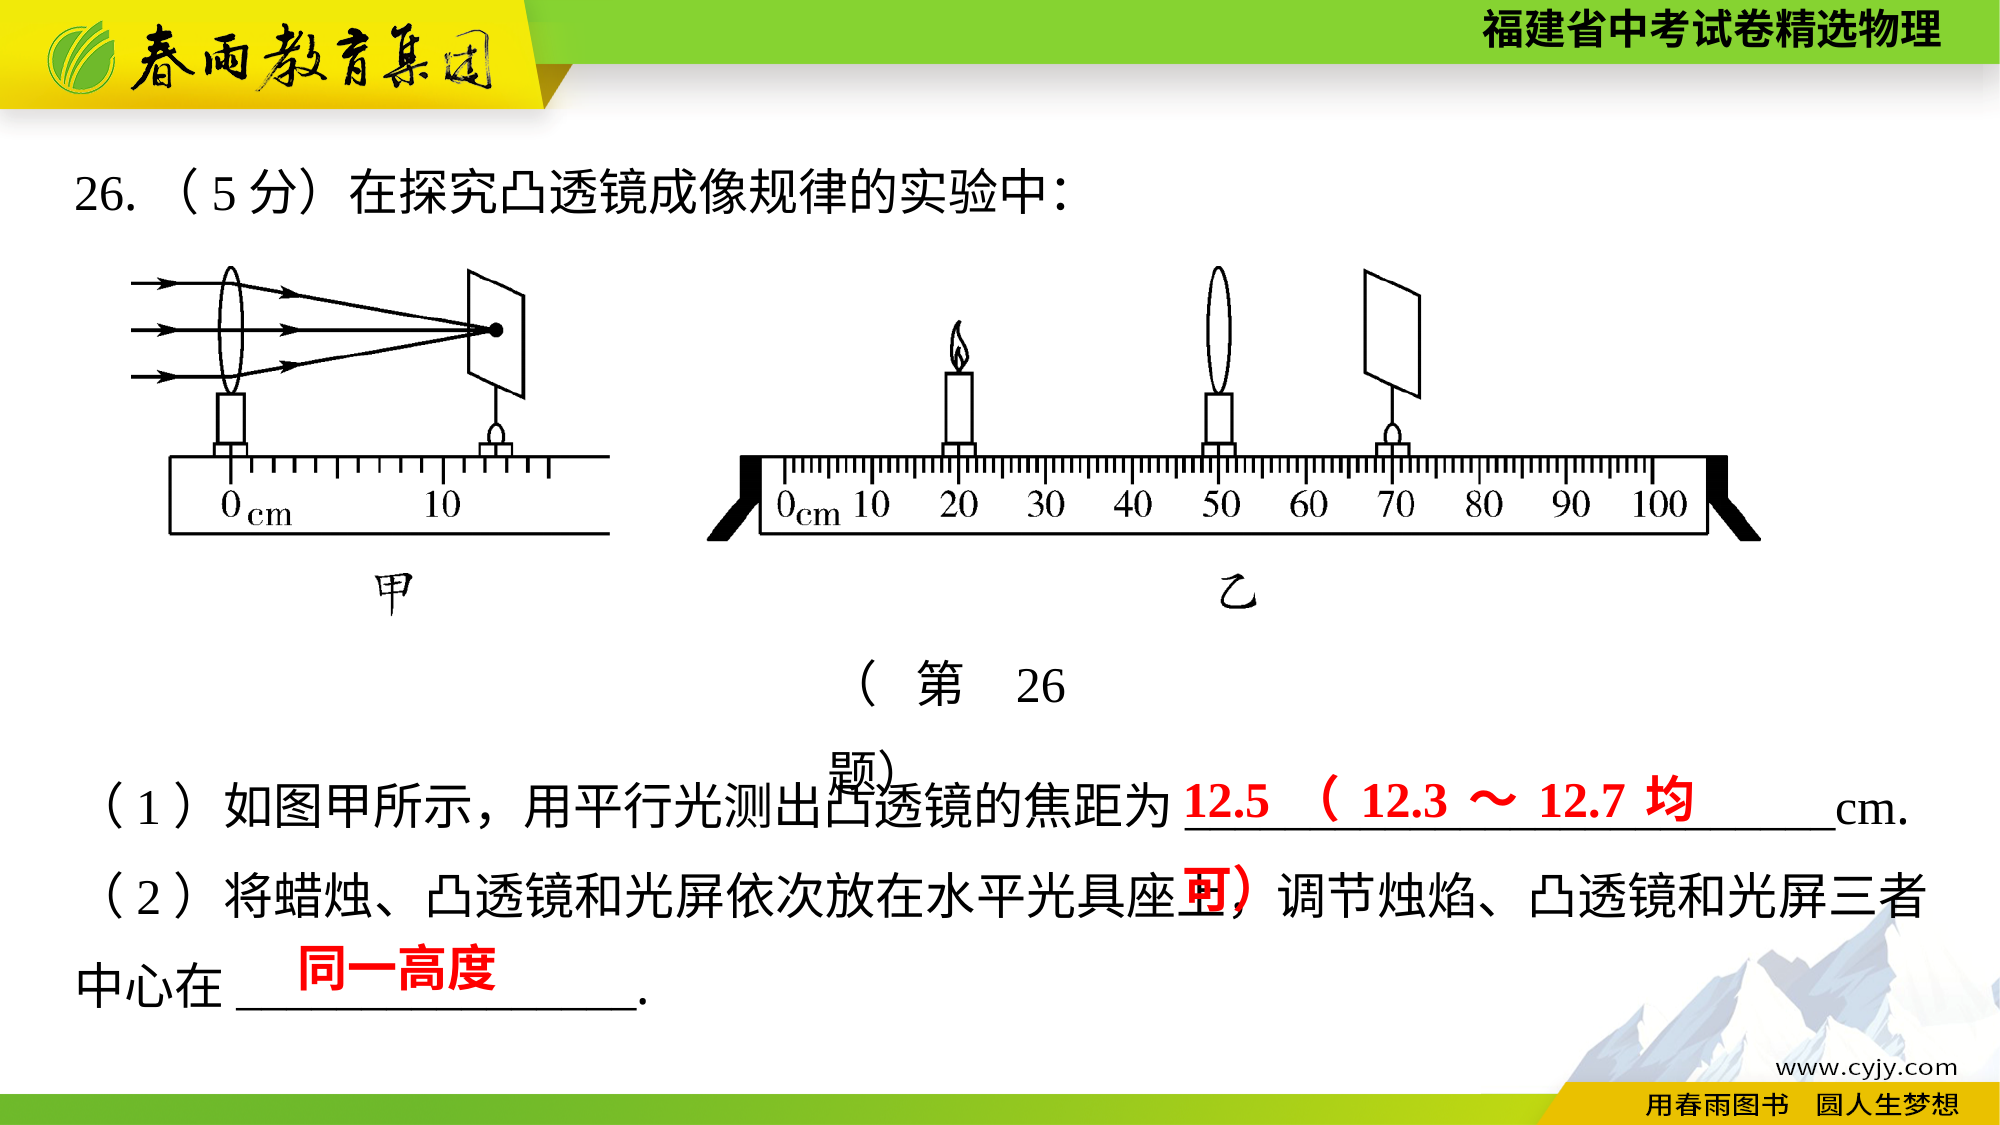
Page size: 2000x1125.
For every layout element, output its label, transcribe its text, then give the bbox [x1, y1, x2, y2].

text_box 同一高度 [282, 928, 513, 1004]
list 26.（5分）在探究凸透镜成像规律的实验中： （1）如图甲所示，用平行光测出凸透镜的焦距为__________________________cm. （2）将蜡烛、凸透镜和光屏依次放在水平光具座上，调节烛焰、凸透镜和光屏三者中心在________________. [59, 122, 1944, 1032]
text_box 12.5（12.3～12.7均可） [1168, 730, 1711, 836]
picture [0, 0, 2000, 1125]
text_box （第26题） [812, 628, 1093, 720]
